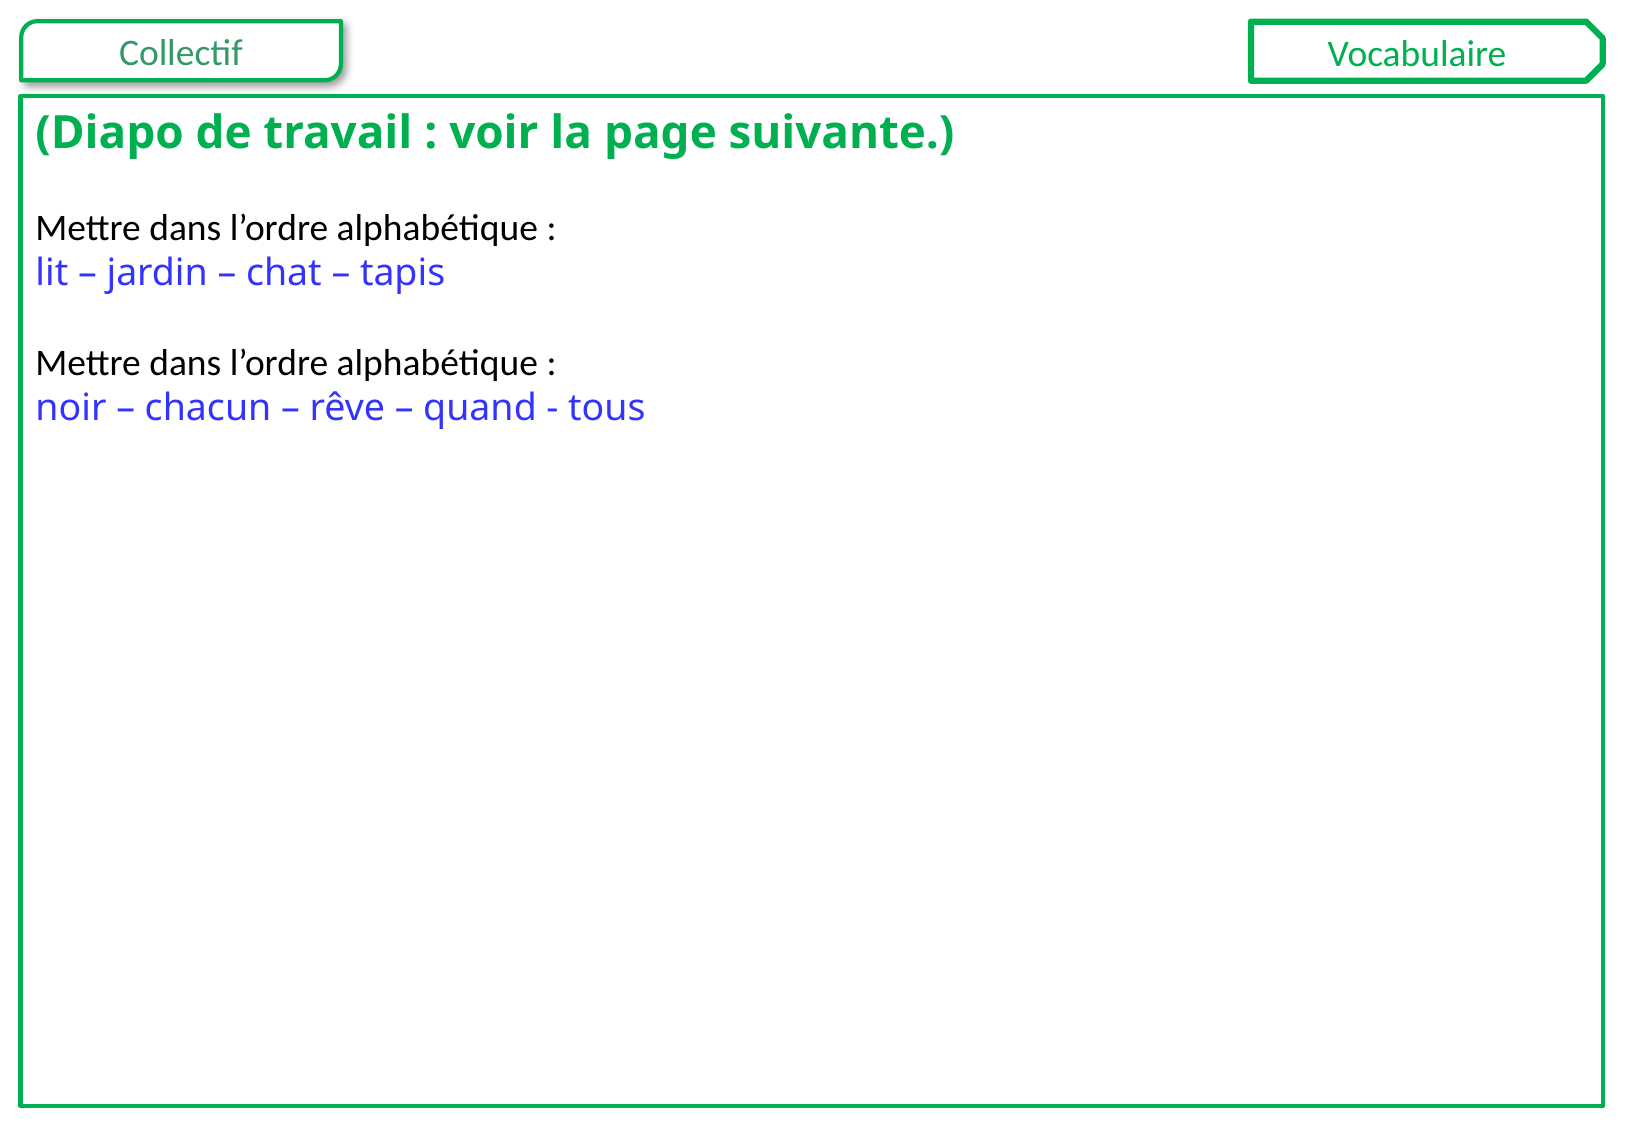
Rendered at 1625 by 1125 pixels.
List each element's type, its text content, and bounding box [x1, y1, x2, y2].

list (Diapo de travail : voir la page suivante.) Mettre dans l’ordre alphabétique : lit – jardin – chat – tapis Mettre dans l’ordre alphabétique : noir – chacun – rêve – quand - tous [18, 94, 1605, 1108]
list Vocabulaire [1250, 21, 1584, 81]
